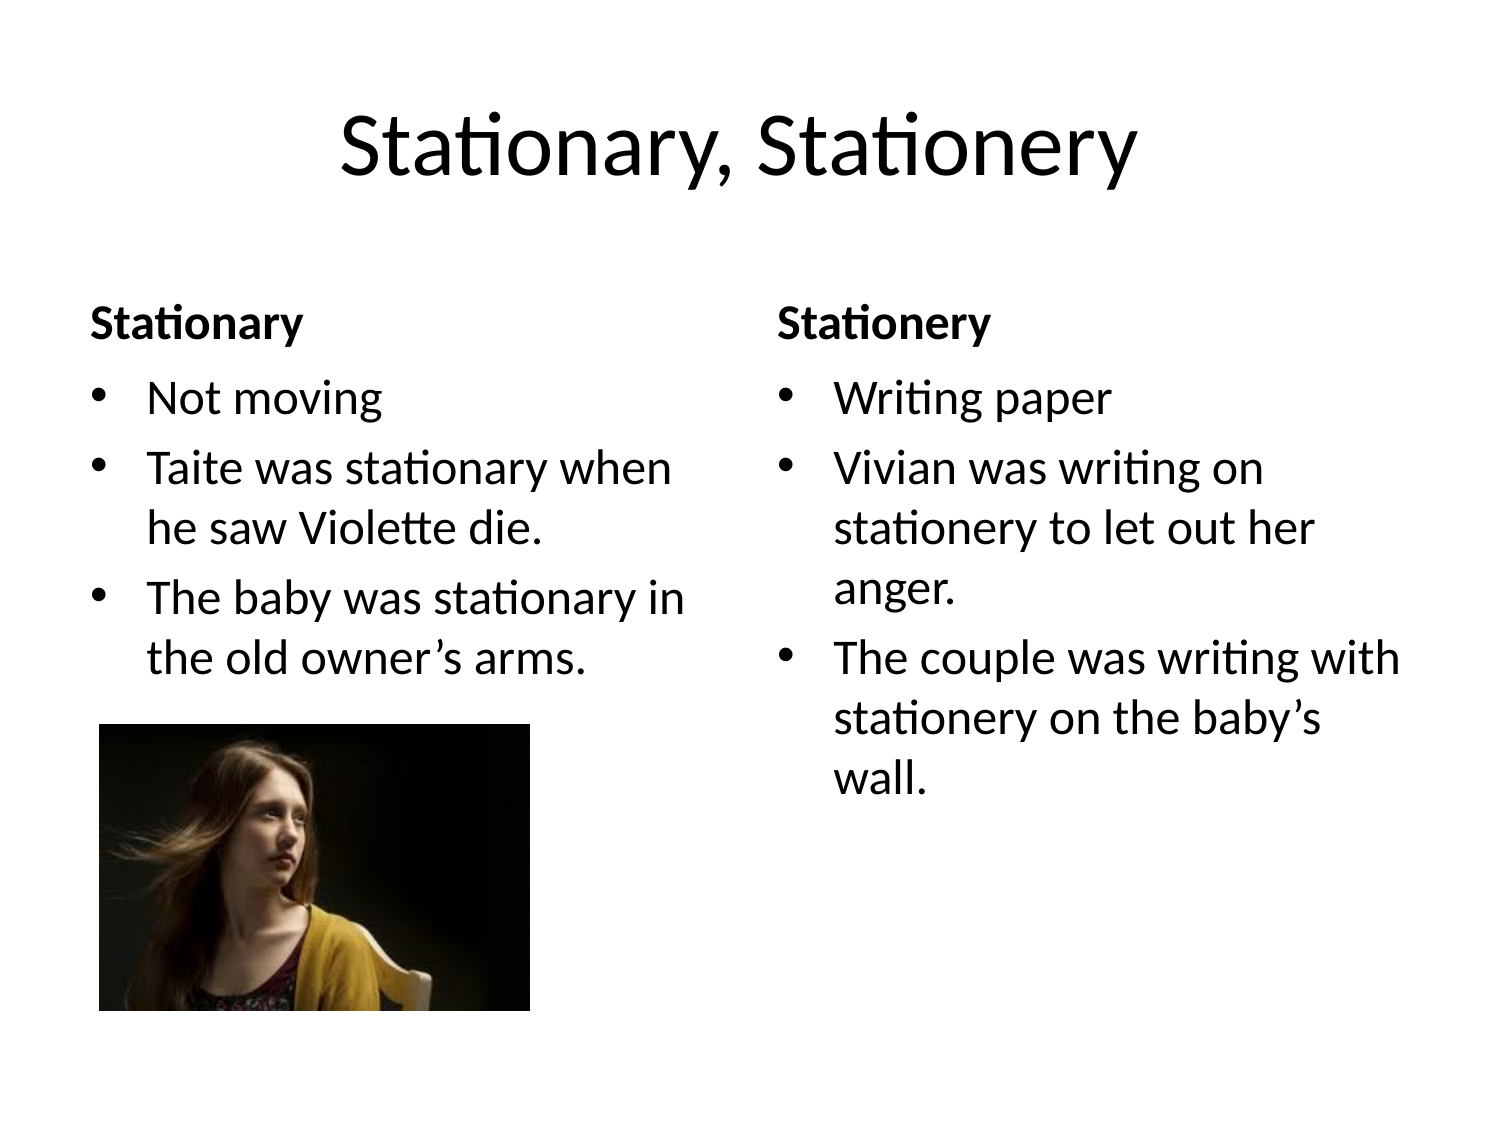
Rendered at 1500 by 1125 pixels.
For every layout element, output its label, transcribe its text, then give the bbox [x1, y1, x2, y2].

list Stationery [761, 251, 1426, 356]
picture [99, 724, 530, 1012]
title Stationary, Stationery [74, 44, 1426, 233]
list Stationary [74, 251, 738, 356]
list Writing paper Vivian was writing on stationery to let out her anger. The couple was writing with stationery on the baby’s wall. [761, 356, 1426, 1006]
list Not moving Taite was stationary when he saw Violette die. The baby was stationary in the old owner’s arms. [74, 356, 738, 1006]
